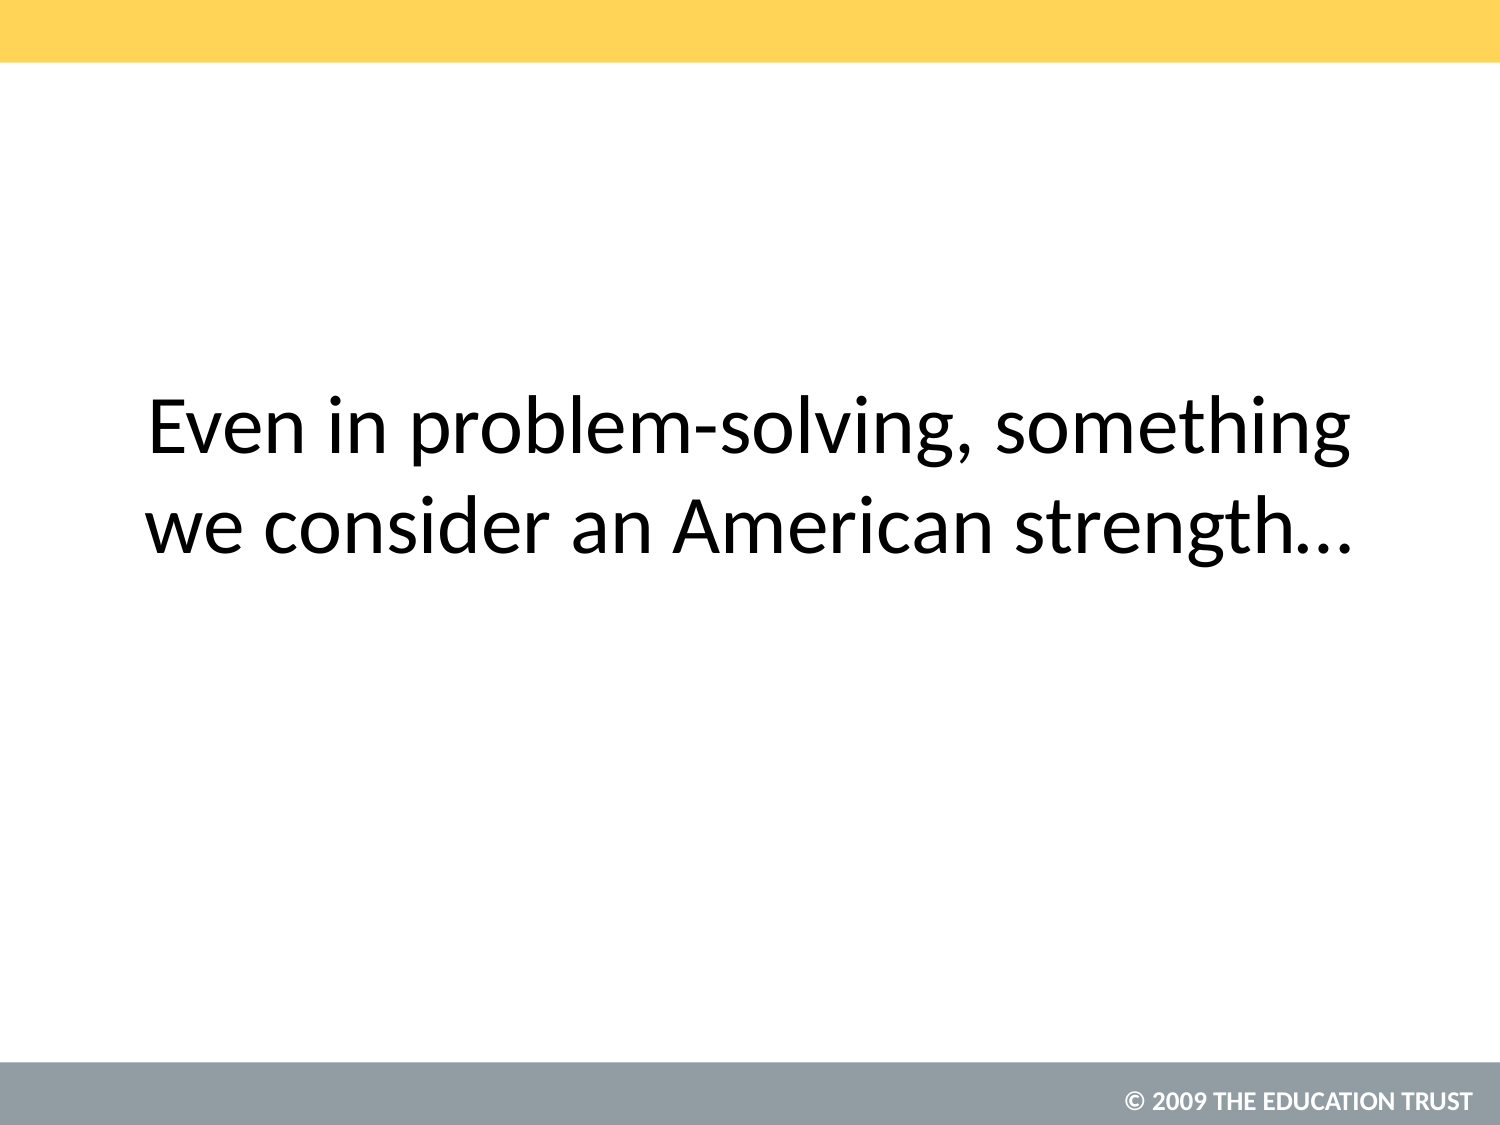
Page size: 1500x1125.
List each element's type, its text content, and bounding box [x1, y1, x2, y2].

title Even in problem-solving, something we consider an American strength… [112, 349, 1388, 591]
